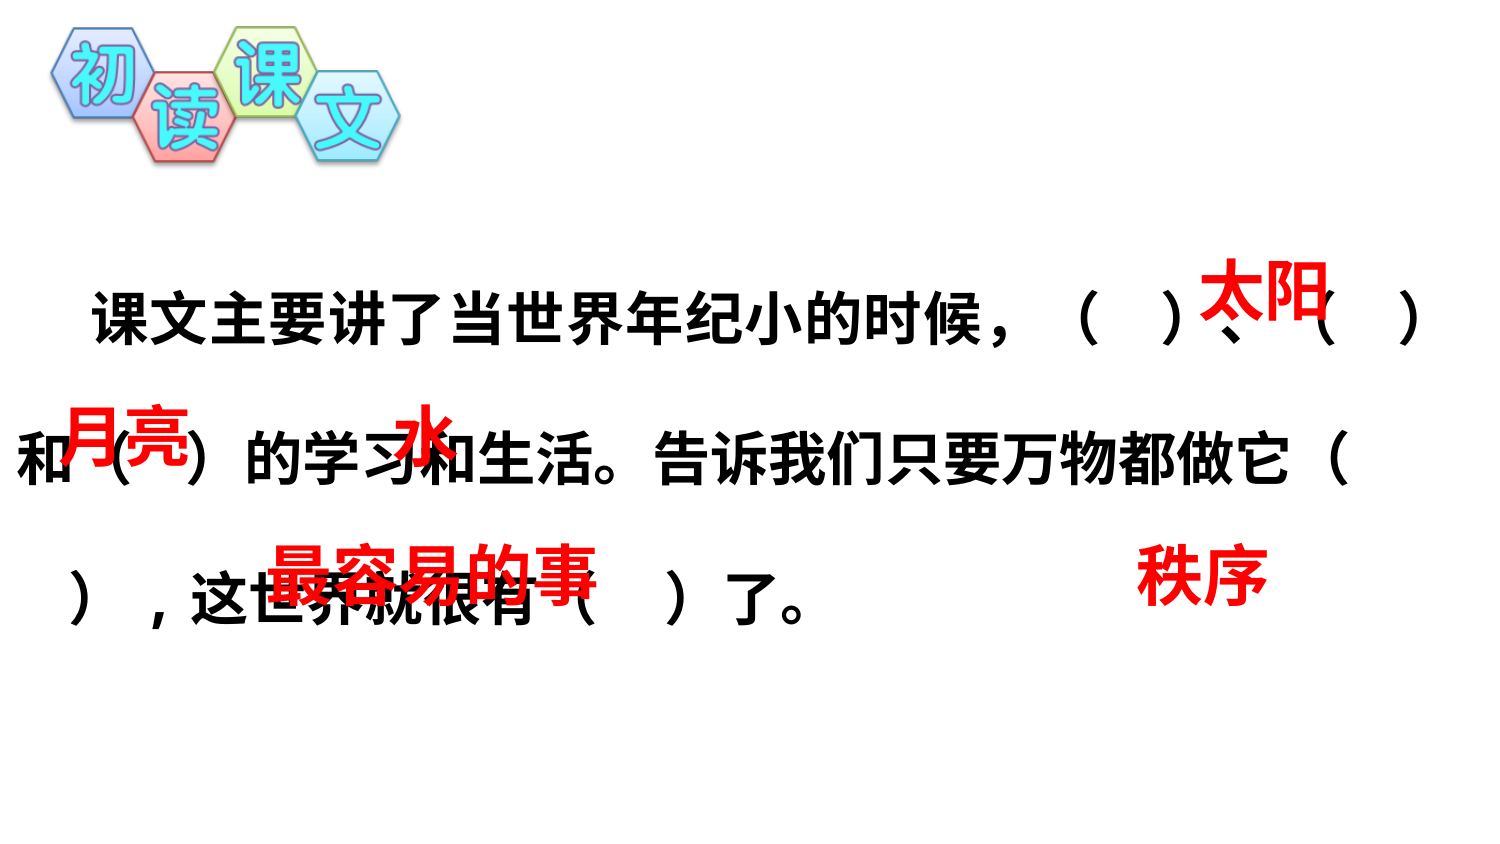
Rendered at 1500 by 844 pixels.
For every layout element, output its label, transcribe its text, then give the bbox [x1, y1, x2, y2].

picture [43, 19, 408, 174]
text_box 课文主要讲了当世界年纪小的时候，（ ）、（ ）和（ ）的学习和生活。告诉我们只要万物都做它（ ）,这世界就很有（ ）了。 [1, 204, 1472, 640]
text_box 太阳 [1183, 241, 1412, 336]
text_box 最容易的事 [250, 526, 674, 622]
text_box 秩序 [1122, 526, 1351, 622]
text_box 水 [377, 387, 607, 482]
text_box 月亮 [43, 387, 273, 482]
